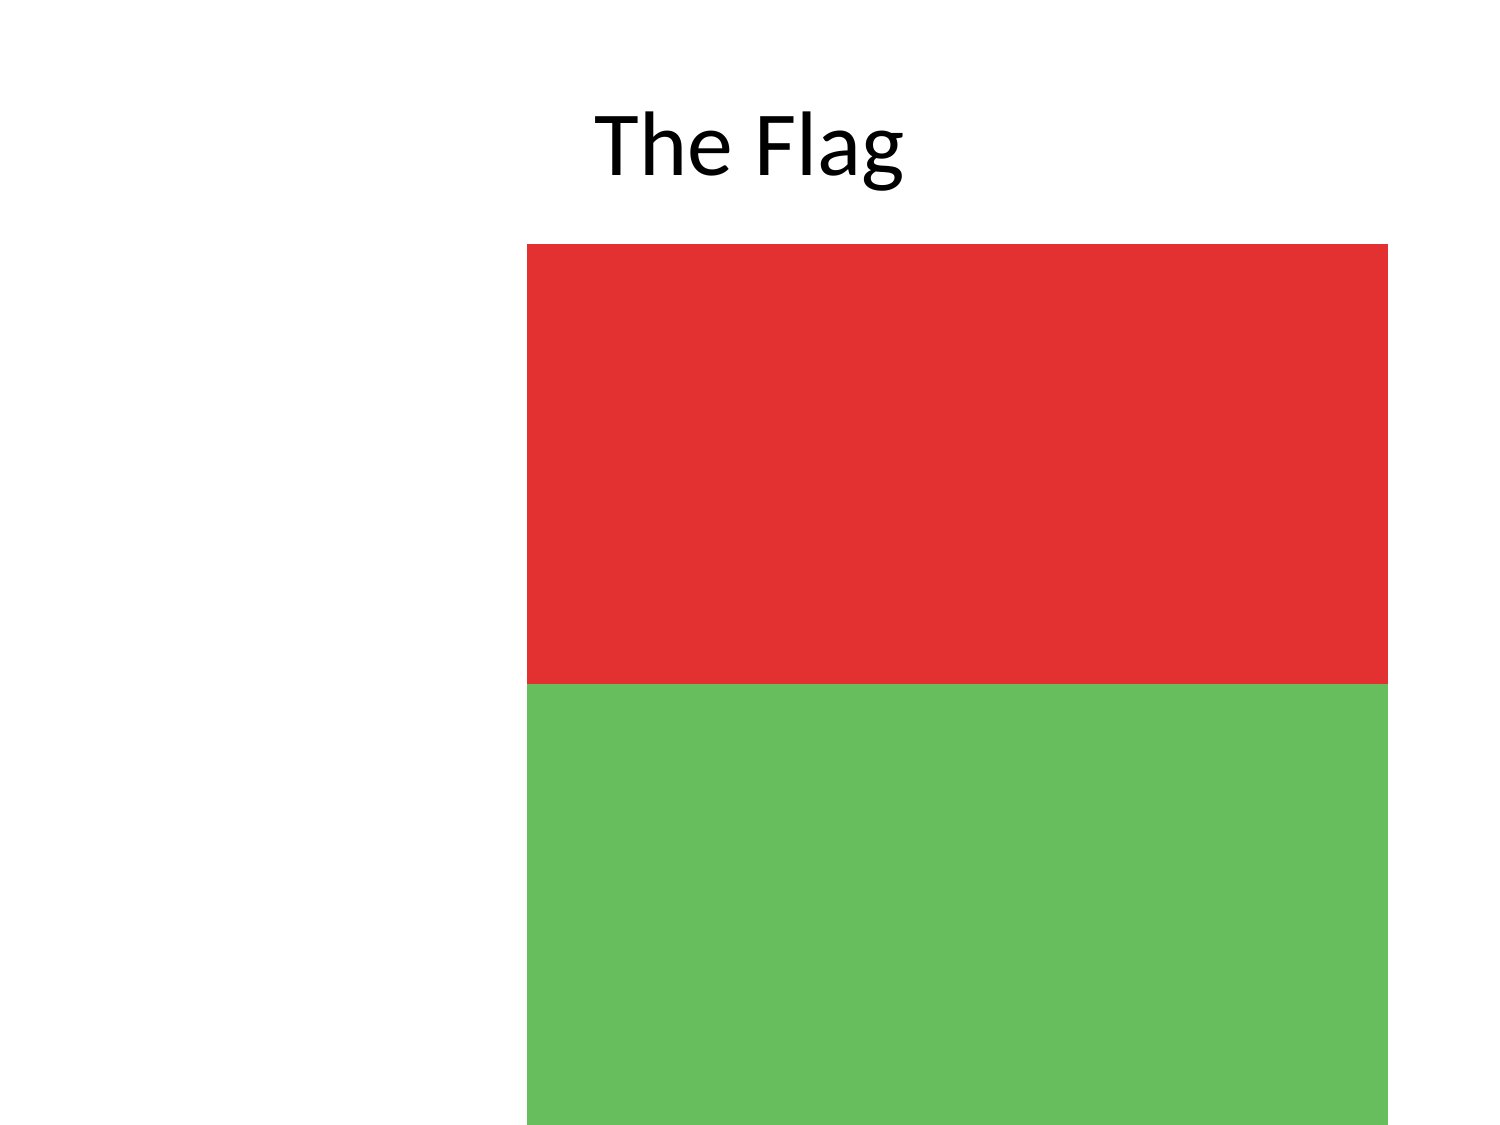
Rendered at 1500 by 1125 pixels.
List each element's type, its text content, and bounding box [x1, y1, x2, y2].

picture [87, 244, 1388, 1125]
title The Flag [75, 45, 1425, 233]
